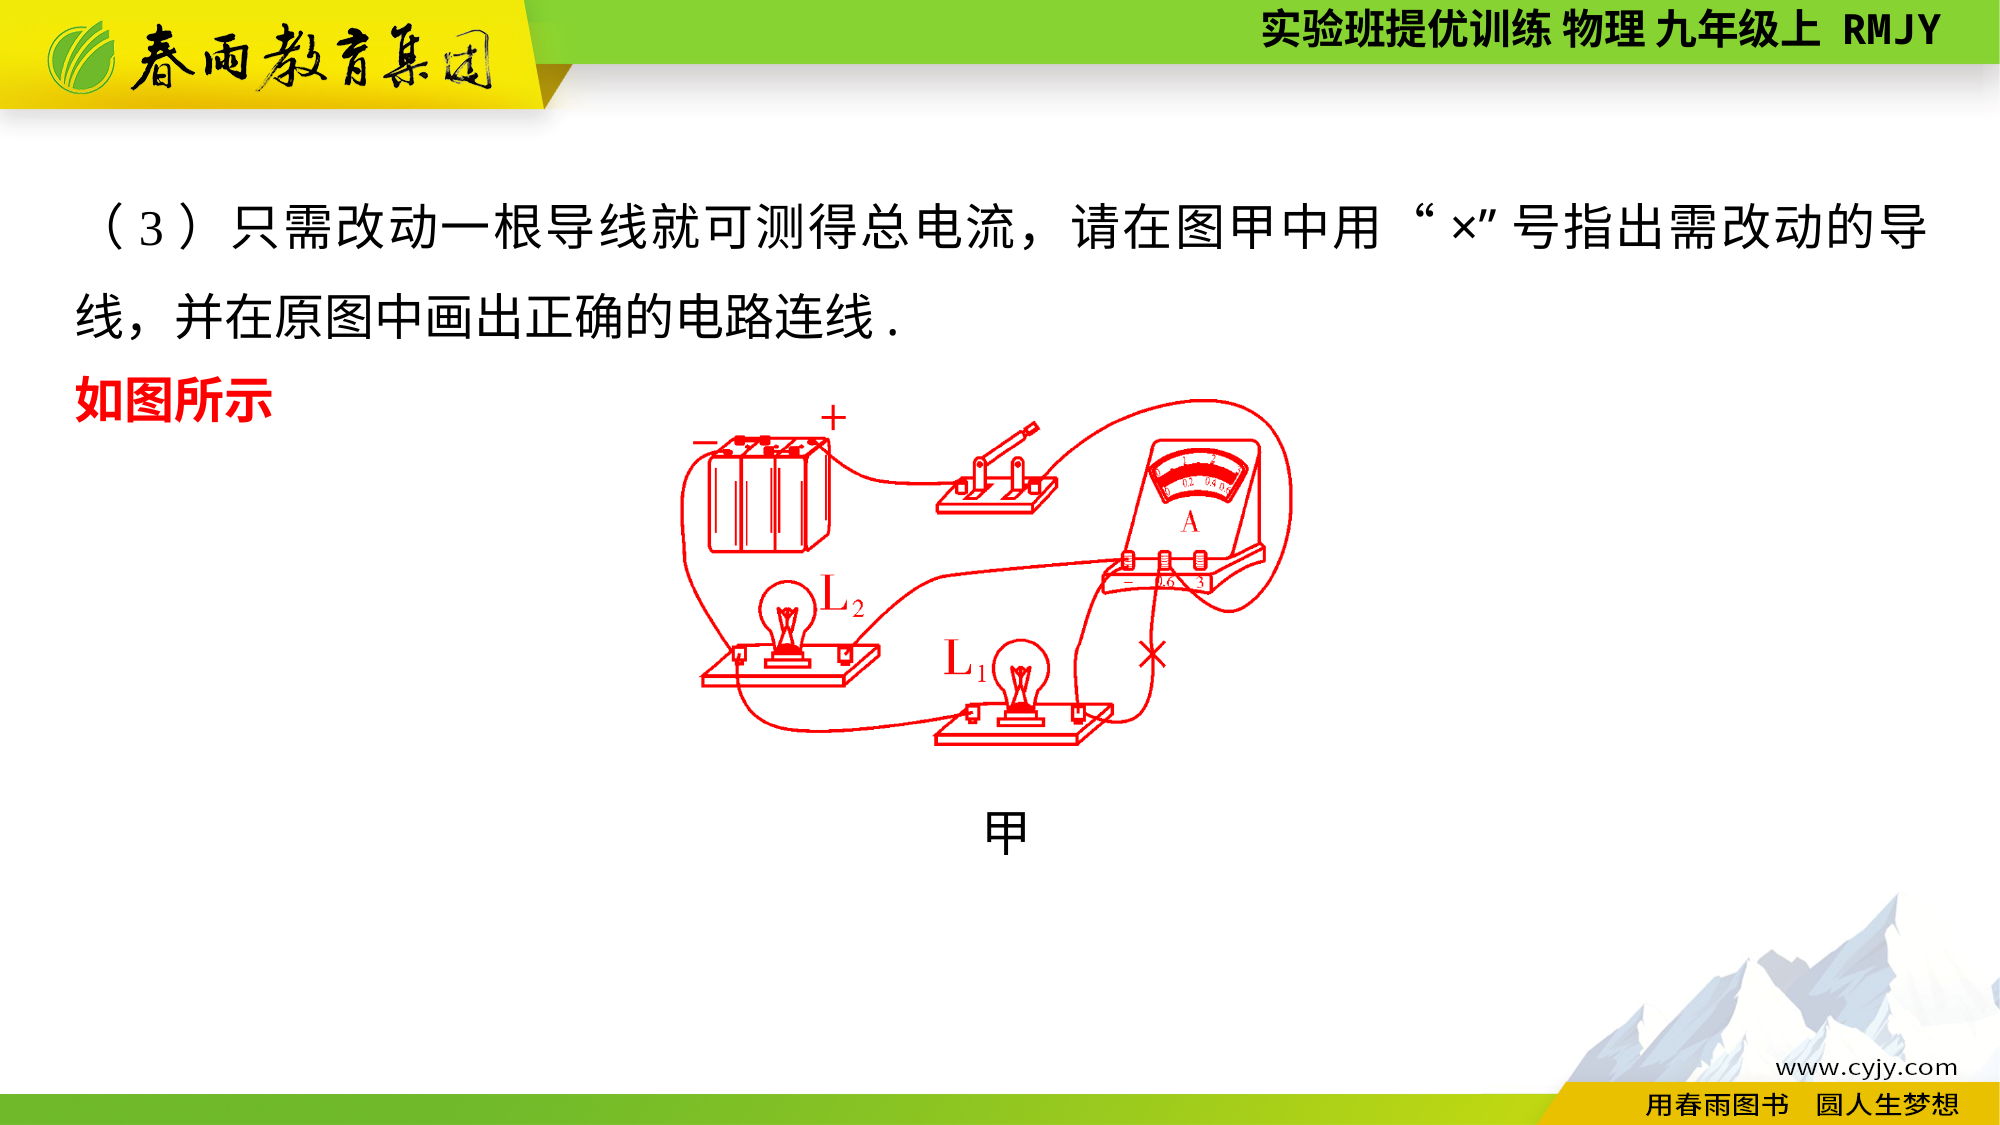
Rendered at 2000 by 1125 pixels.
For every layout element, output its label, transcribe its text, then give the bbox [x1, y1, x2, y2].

text_box 甲 [966, 763, 1047, 869]
picture [0, 0, 2000, 1125]
list （3）只需改动一根导线就可测得总电流，请在图甲中用“×”号指出需改动的导线，并在原图中画出正确的电路连线. [59, 158, 1944, 344]
text_box 如图所示 [59, 330, 290, 436]
